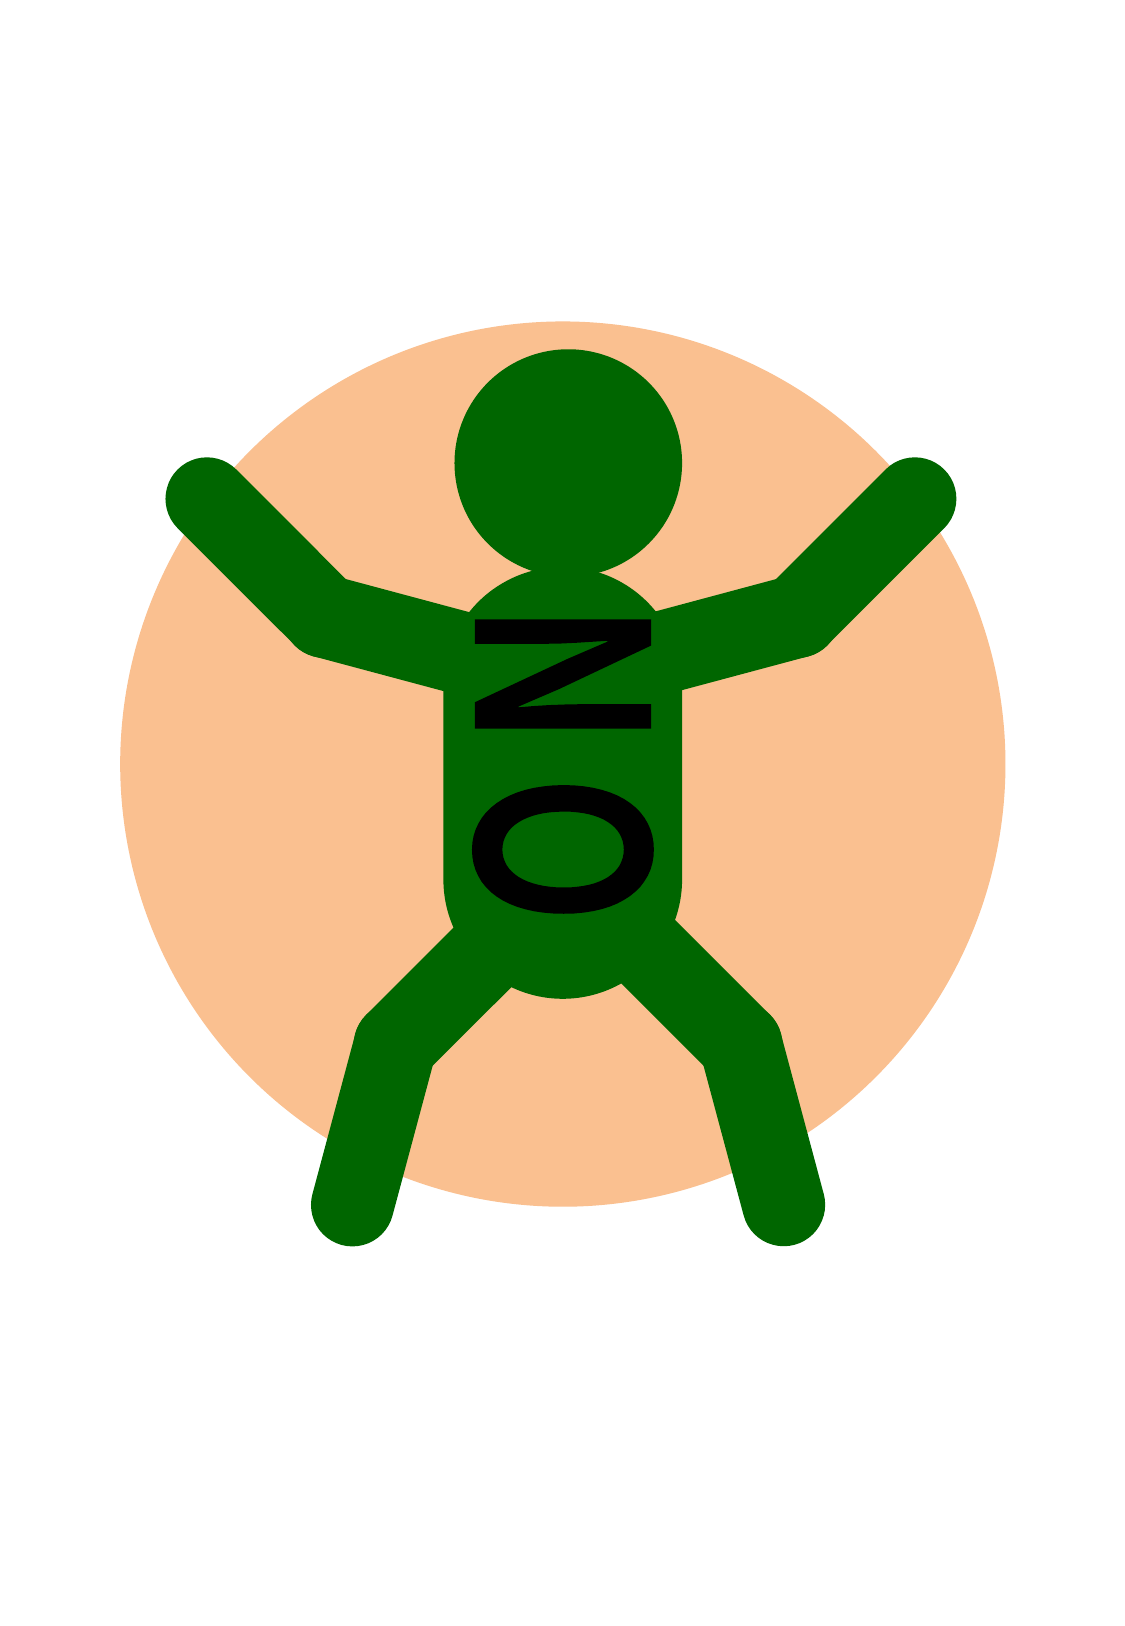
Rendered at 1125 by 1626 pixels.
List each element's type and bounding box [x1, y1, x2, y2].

text_box [119, 321, 1006, 1250]
